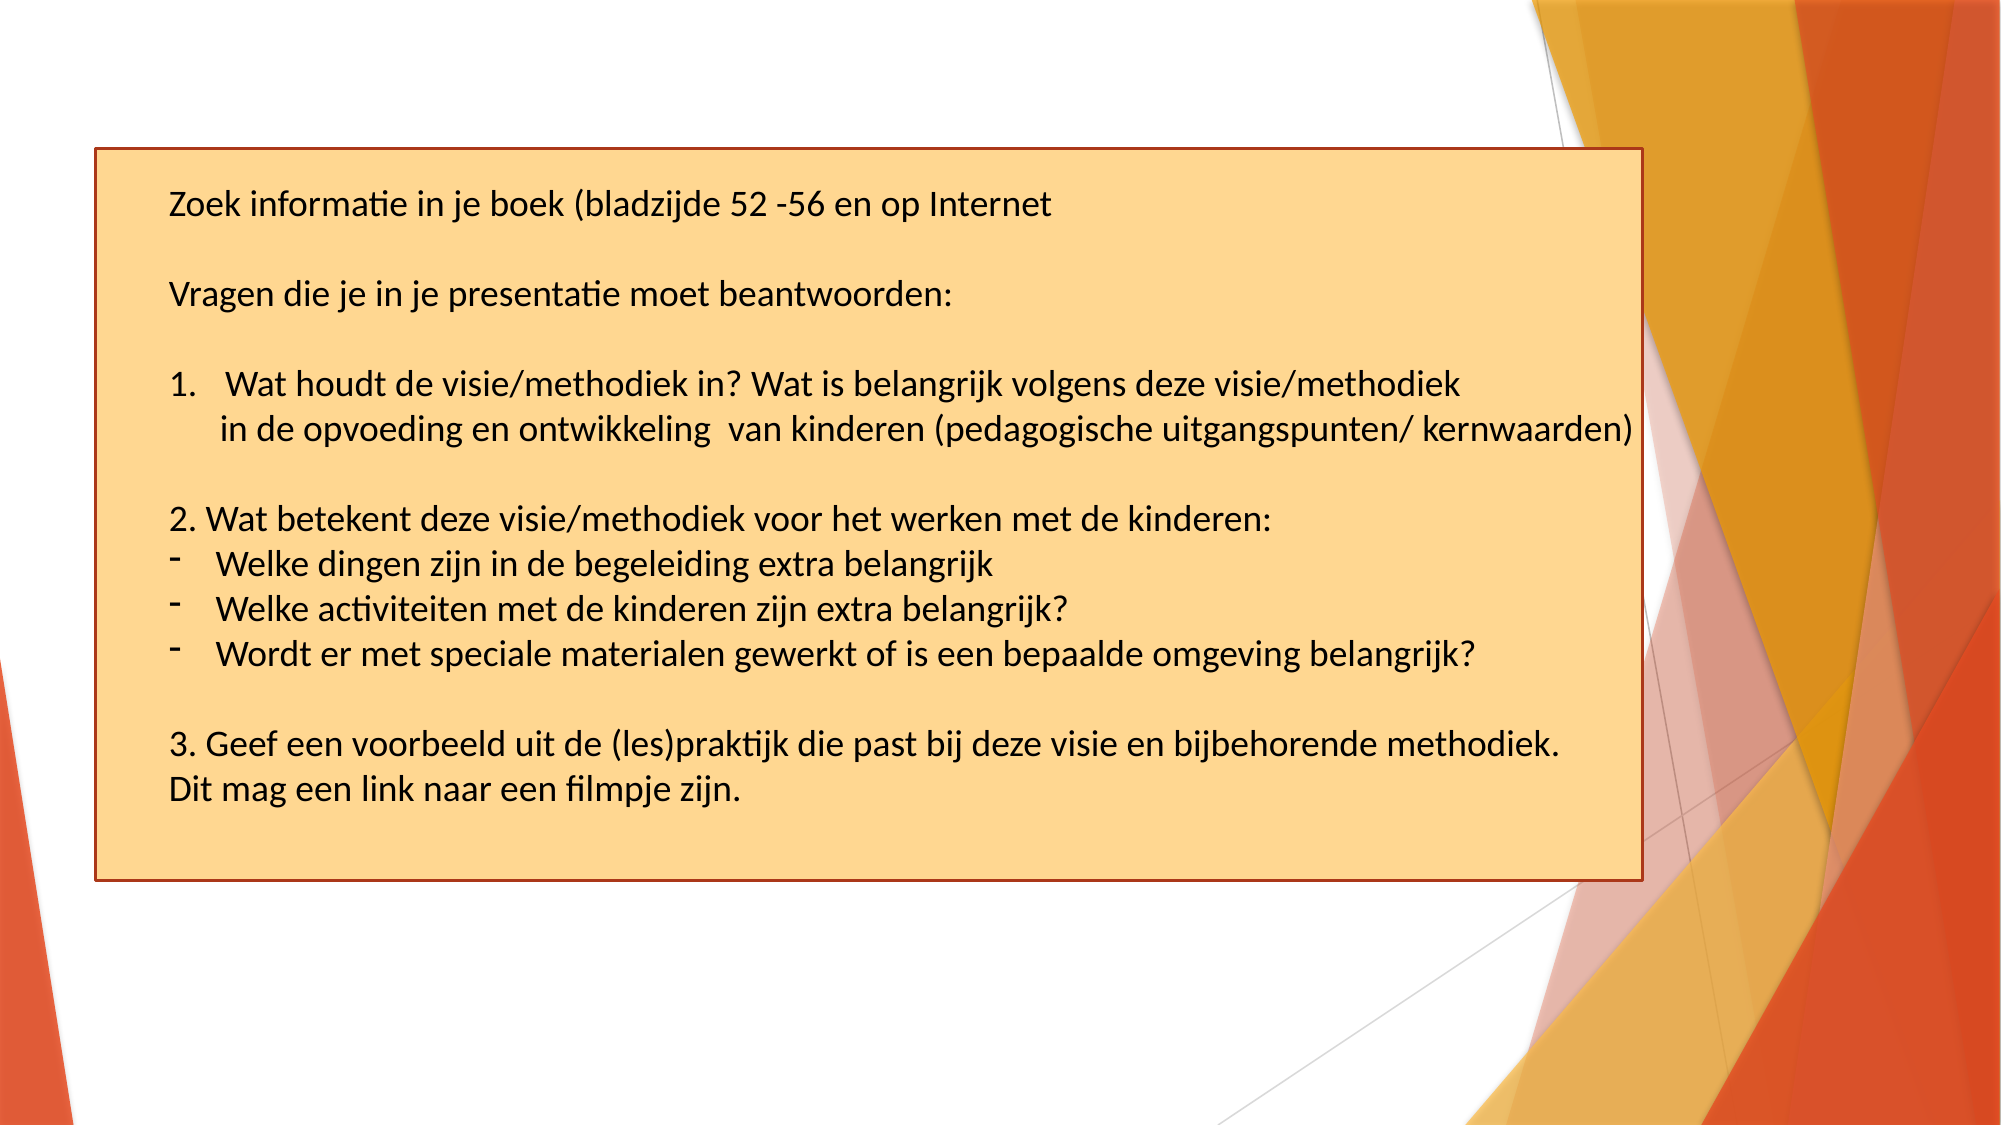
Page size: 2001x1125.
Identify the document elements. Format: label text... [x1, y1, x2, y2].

text_box Zoek informatie in je boek (bladzijde 52 -56 en op Internet Vragen die je in je presentatie moet beantwoorden: Wat houdt de visie/methodiek in? Wat is belangrijk volgens deze visie/methodiek in de opvoeding en ontwikkeling van kinderen (pedagogische uitgangspunten/ kernwaarden) 2. Wat betekent deze visie/methodiek voor het werken met de kinderen: Welke dingen zijn in de begeleiding extra belangrijk Welke activiteiten met de kinderen zijn extra belangrijk? Wordt er met speciale materialen gewerkt of is een bepaalde omgeving belangrijk? 3. Geef een voorbeeld uit de (les)praktijk die past bij deze visie en bijbehorende methodiek. Dit mag een link naar een filmpje zijn. [153, 171, 1651, 817]
text_box [94, 147, 1644, 882]
